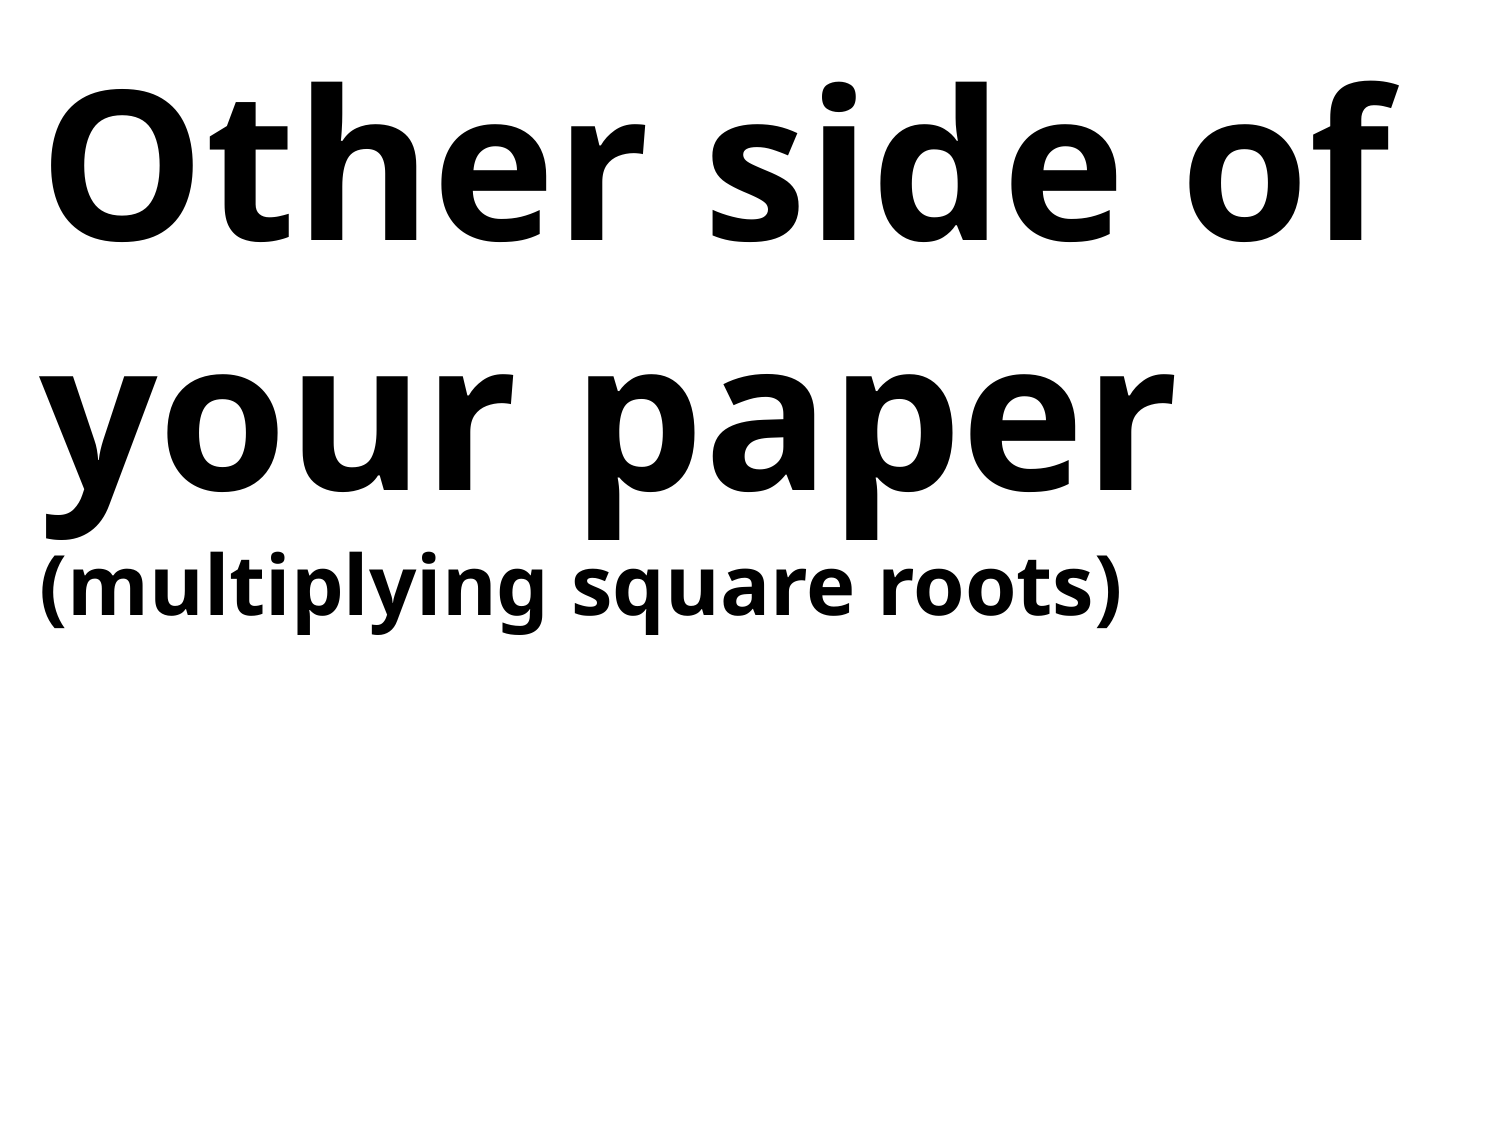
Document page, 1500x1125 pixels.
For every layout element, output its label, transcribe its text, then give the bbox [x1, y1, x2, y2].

text_box Other side of your paper (multiplying square roots) [24, 24, 1463, 640]
